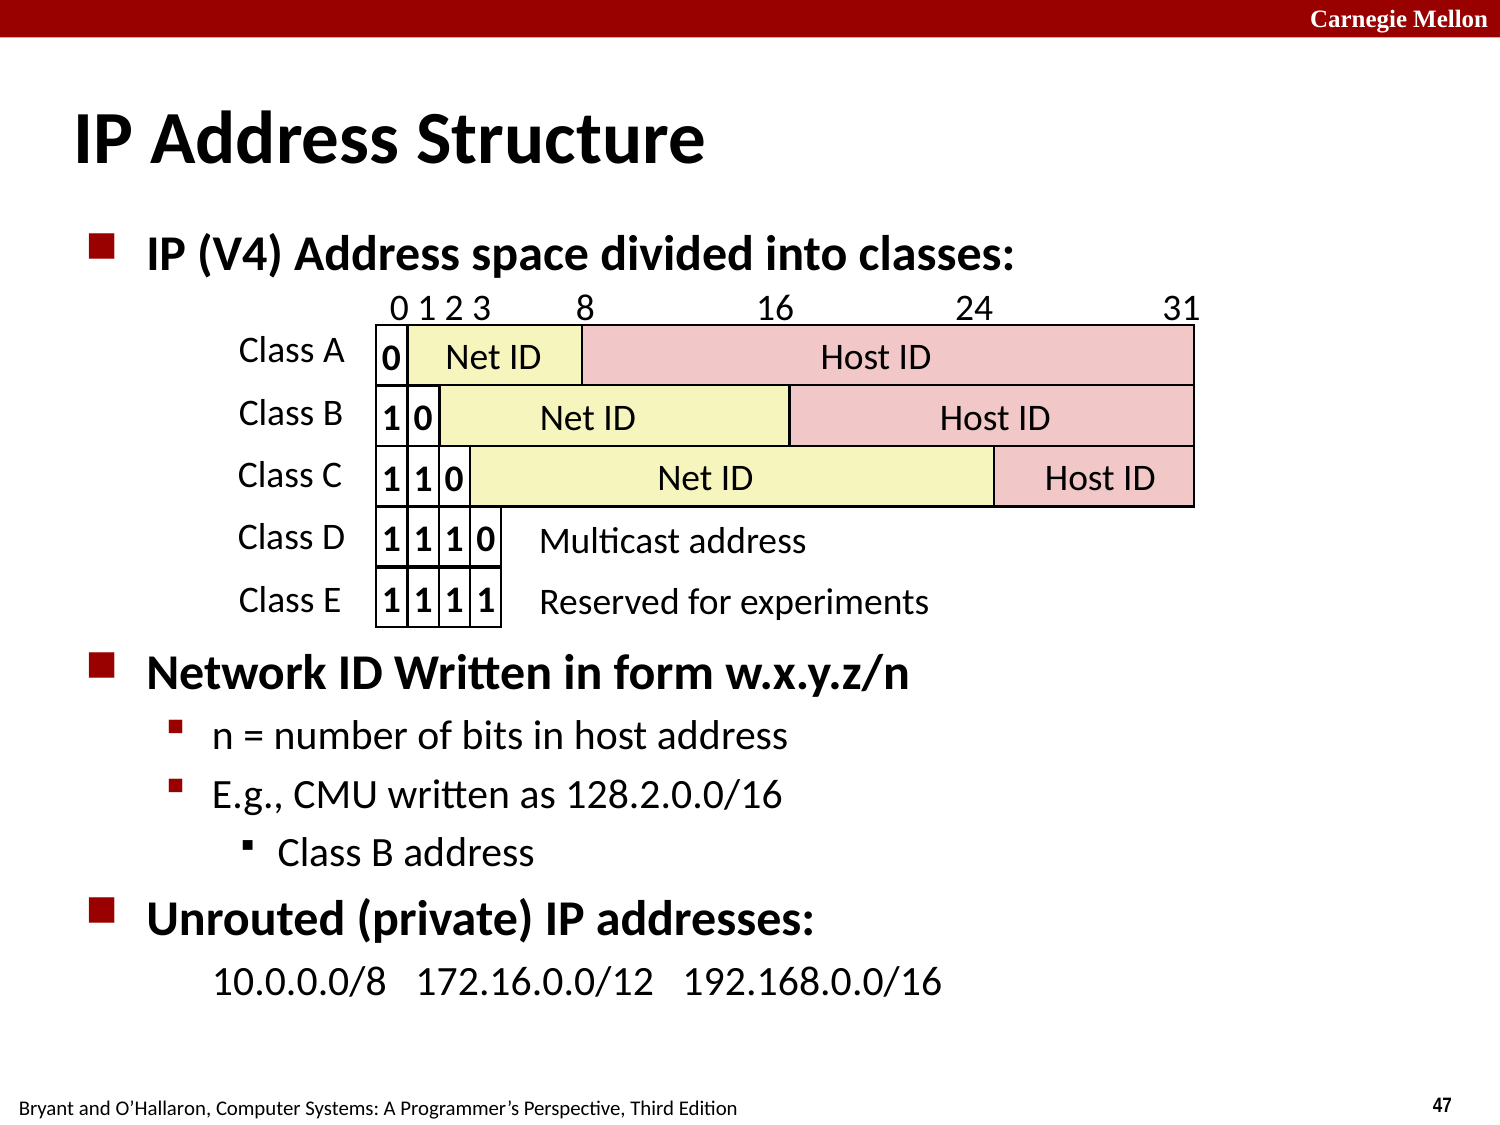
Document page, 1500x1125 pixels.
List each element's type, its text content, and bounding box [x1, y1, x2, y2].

text_box [439, 385, 789, 446]
list IP (V4) Address space divided into classes: Network ID Written in form w.x.y.z/n n = number of bits in host address E.g., CMU written as 128.2.0.0/16 Class B address Unrouted (private) IP addresses: 10.0.0.0/8 172.16.0.0/12 192.168.0.0/16 [74, 212, 1438, 1070]
text_box 1 [439, 567, 470, 628]
text_box Class B [238, 387, 344, 433]
text_box Class D [237, 512, 346, 558]
text_box 1 [408, 446, 438, 506]
text_box [789, 385, 1195, 445]
text_box 1 [375, 567, 407, 628]
text_box Net ID [445, 332, 542, 378]
text_box 0 [470, 506, 502, 567]
text_box [469, 445, 994, 507]
text_box Class C [237, 449, 343, 496]
text_box 1 [407, 567, 439, 628]
text_box 1 [407, 506, 439, 567]
text_box [994, 445, 1195, 507]
text_box 1 [375, 506, 407, 567]
text_box 1 [439, 506, 470, 567]
text_box [582, 324, 1195, 385]
text_box Net ID [539, 392, 637, 438]
text_box Multicast address [538, 516, 808, 562]
text_box Net ID [657, 452, 754, 498]
text_box 0 [375, 325, 407, 385]
text_box 1 [375, 385, 407, 446]
text_box 1 [375, 446, 408, 506]
text_box 0 [438, 446, 470, 506]
text_box Reserved for experiments [539, 576, 930, 623]
text_box Host ID [820, 332, 932, 378]
text_box Host ID [940, 392, 1052, 438]
text_box 0 [407, 385, 439, 446]
title IP Address Structure [58, 71, 1305, 197]
text_box 0 1 2 3 8 16 24 31 [389, 283, 1203, 329]
text_box 1 [470, 567, 502, 628]
text_box Host ID [1045, 452, 1156, 498]
text_box Class A [238, 324, 346, 370]
text_box [407, 324, 582, 385]
text_box Class E [238, 574, 342, 621]
